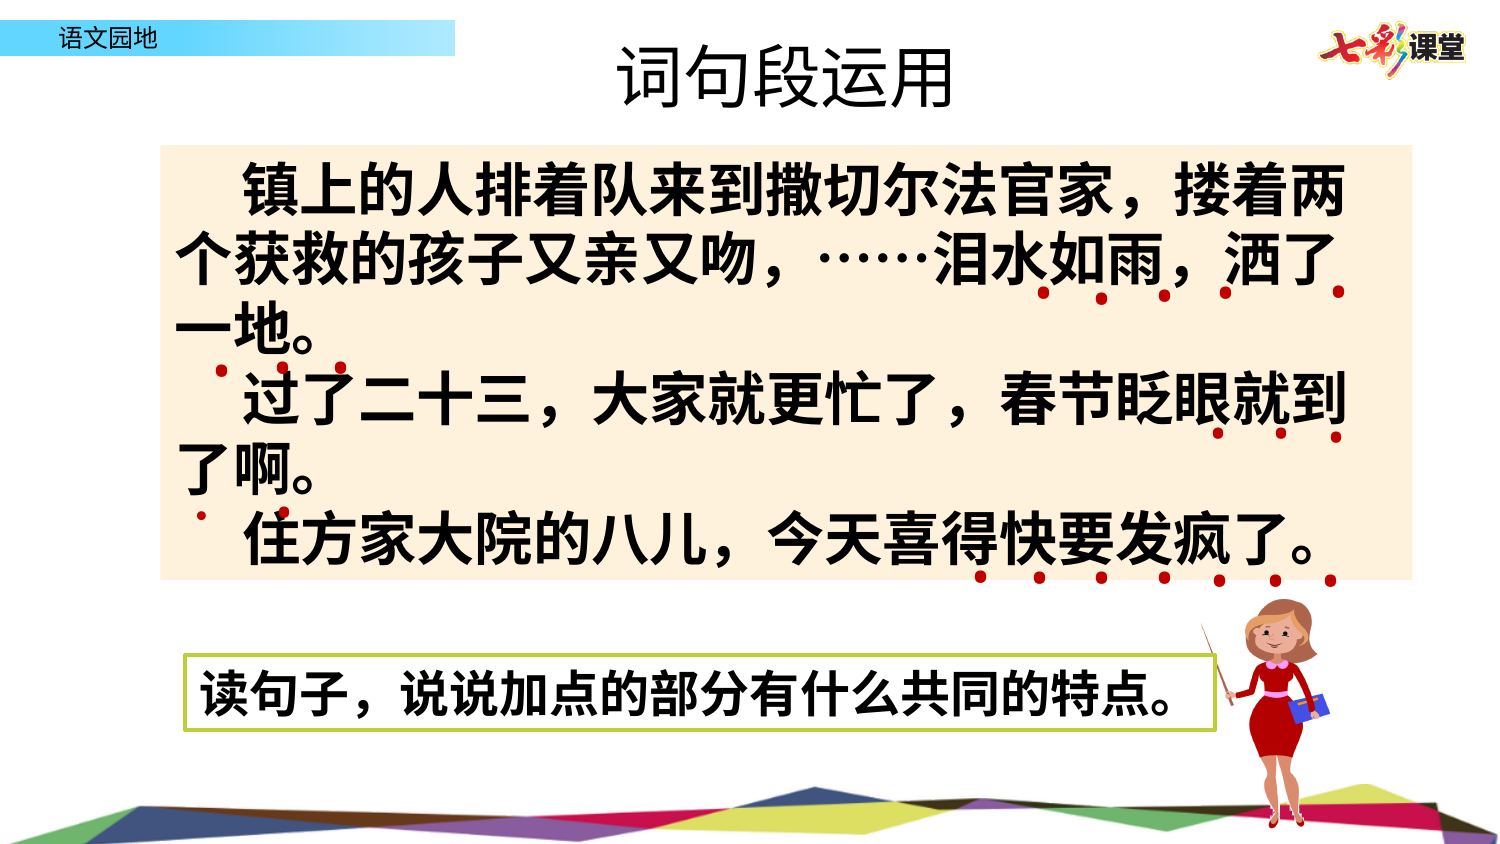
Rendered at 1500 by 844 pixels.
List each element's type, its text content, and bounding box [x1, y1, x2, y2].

text_box . [1296, 352, 1378, 467]
picture [0, 578, 1500, 844]
text_box . [1241, 348, 1324, 463]
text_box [561, 14, 1012, 125]
text_box . [997, 484, 1079, 609]
text_box . [1122, 484, 1205, 609]
text_box . [1183, 199, 1263, 325]
text_box . [1233, 486, 1288, 577]
text_box . [179, 277, 261, 403]
text_box . [322, 274, 380, 400]
text_box . [1059, 205, 1142, 330]
text_box . [244, 427, 326, 542]
text_box . [1288, 486, 1370, 583]
text_box . [177, 437, 259, 543]
text_box . [1178, 348, 1241, 463]
text_box . [1123, 202, 1235, 327]
text_box . [1177, 486, 1233, 612]
text_box . [1001, 199, 1083, 325]
picture [1316, 20, 1468, 80]
text_box . [1297, 198, 1378, 323]
text_box . [240, 274, 322, 400]
text_box . [938, 483, 1021, 609]
text_box 读句子，说说加点的部分有什么共同的特点。 [183, 653, 1188, 732]
text_box . [1059, 485, 1141, 610]
text_box 镇上的人排着队来到撒切尔法官家，搂着两个获救的孩子又亲又吻，……泪水如雨，洒了一地。 过了二十三，大家就更忙了，春节眨眼就到了啊。 住方家大院的八儿，今天喜得快要发疯了。 [160, 145, 1413, 580]
